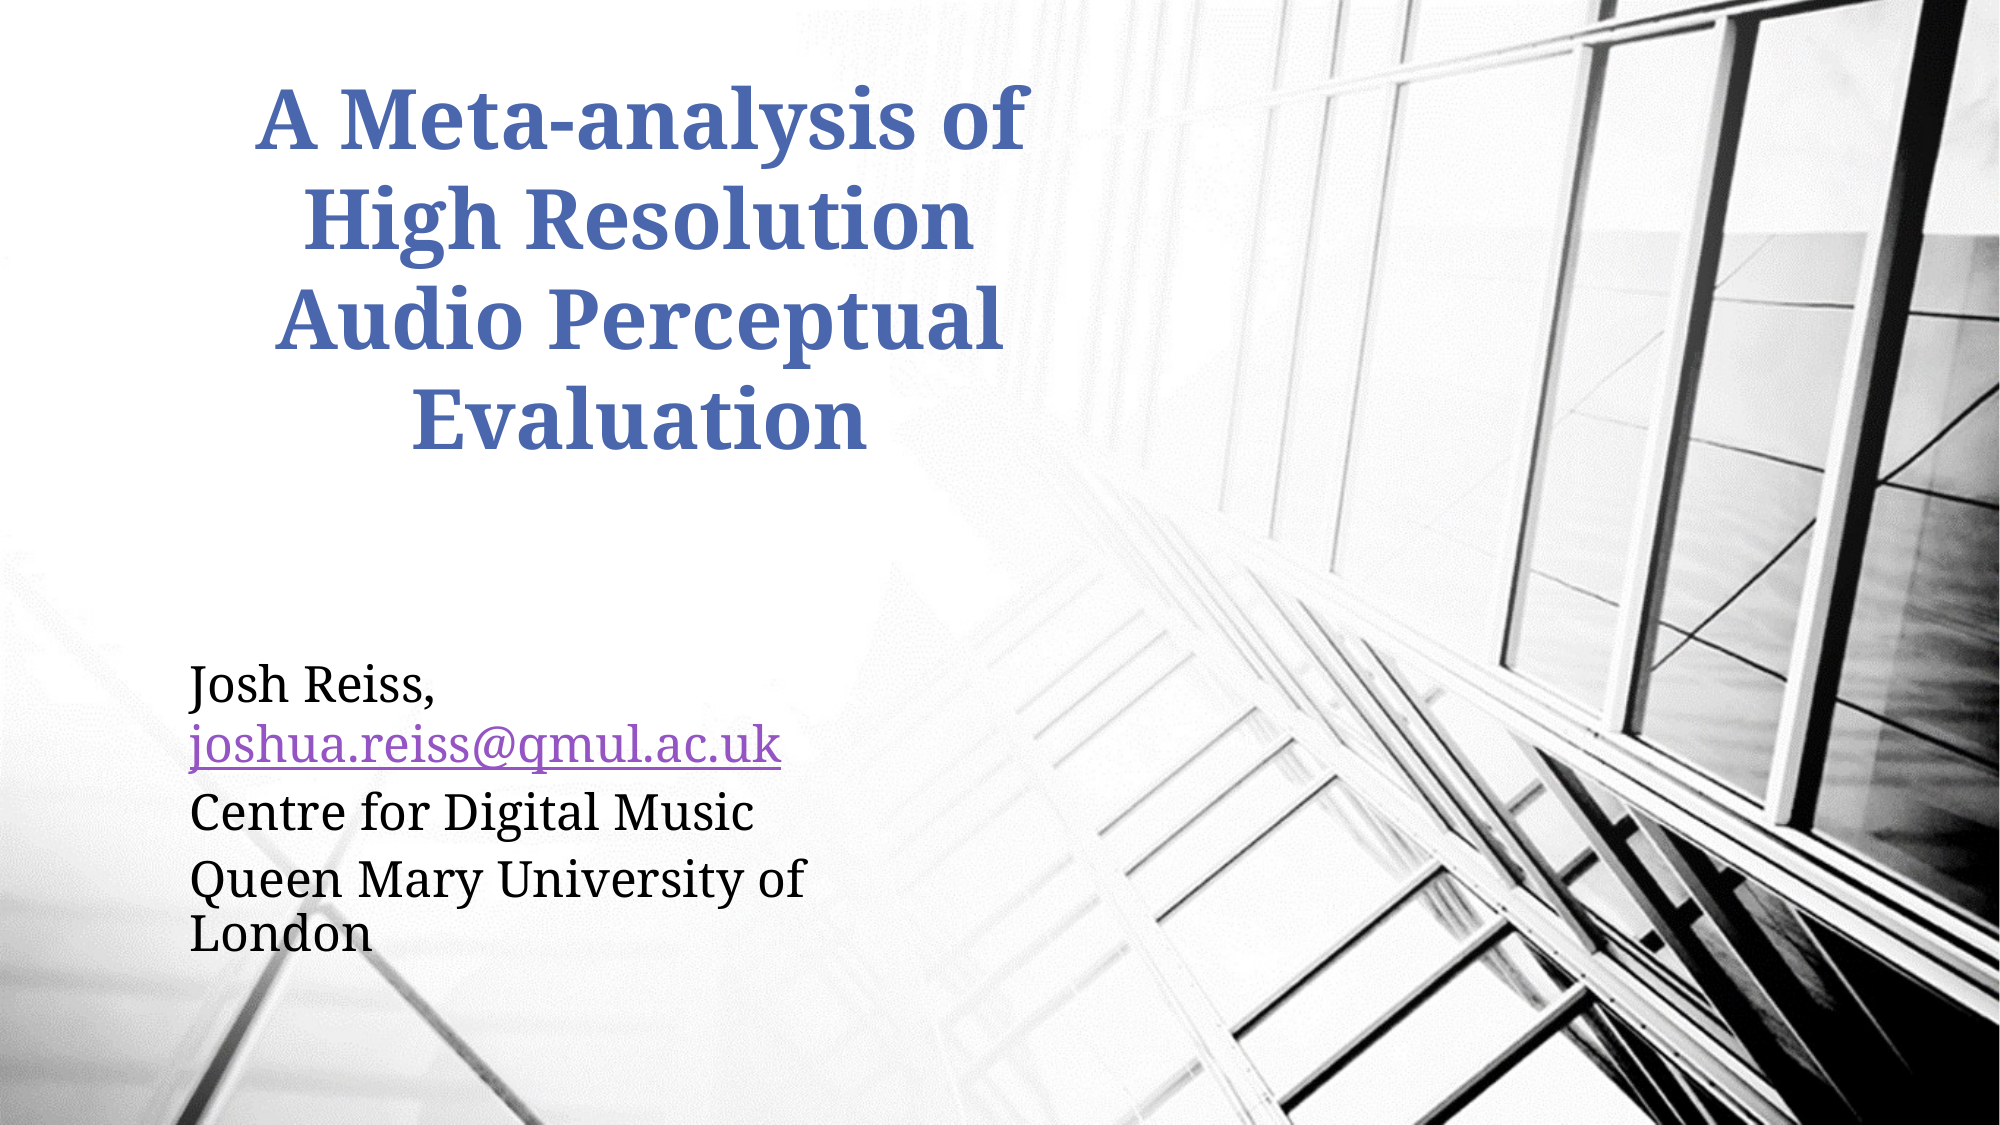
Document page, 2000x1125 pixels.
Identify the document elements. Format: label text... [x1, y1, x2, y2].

picture [0, 0, 2000, 1125]
subtitle Josh Reiss, joshua.reiss@qmul.ac.uk Centre for Digital Music Queen Mary University of London [174, 652, 1000, 882]
title A Meta-analysis of High Resolution Audio Perceptual Evaluation [174, 87, 1106, 445]
